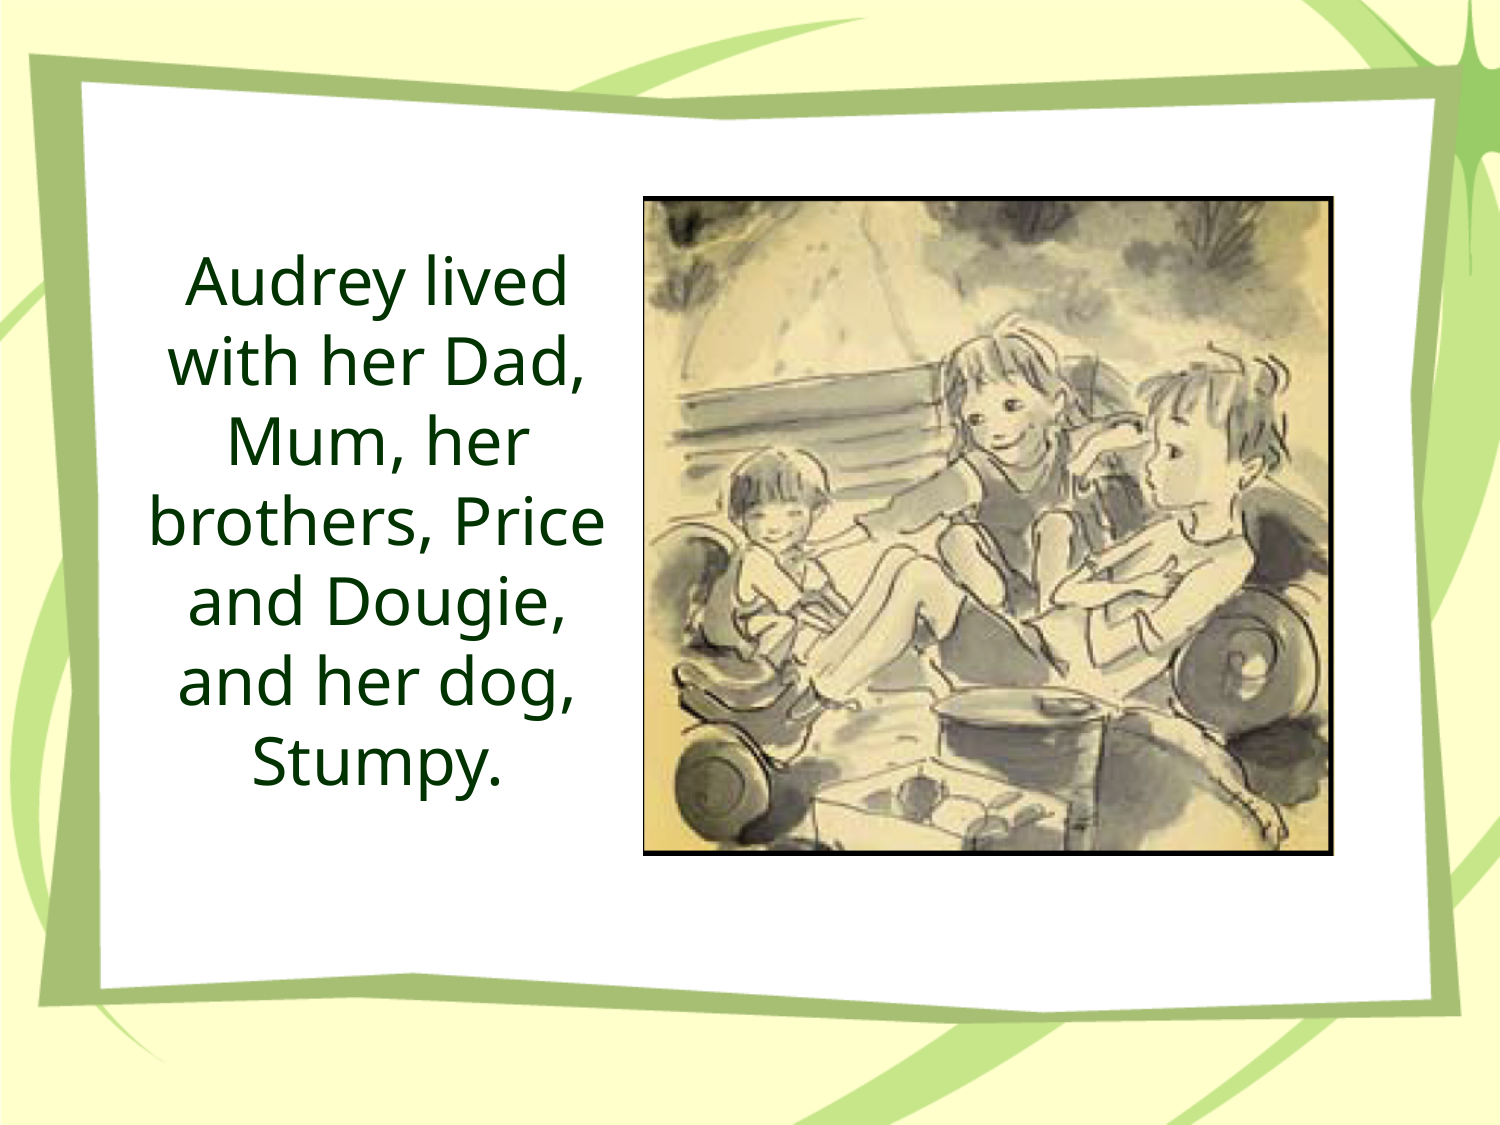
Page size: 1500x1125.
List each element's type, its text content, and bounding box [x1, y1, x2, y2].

picture [0, 0, 1500, 1125]
text_box Audrey lived with her Dad, Mum, her brothers, Price and Dougie, and her dog, Stumpy. [123, 231, 632, 807]
